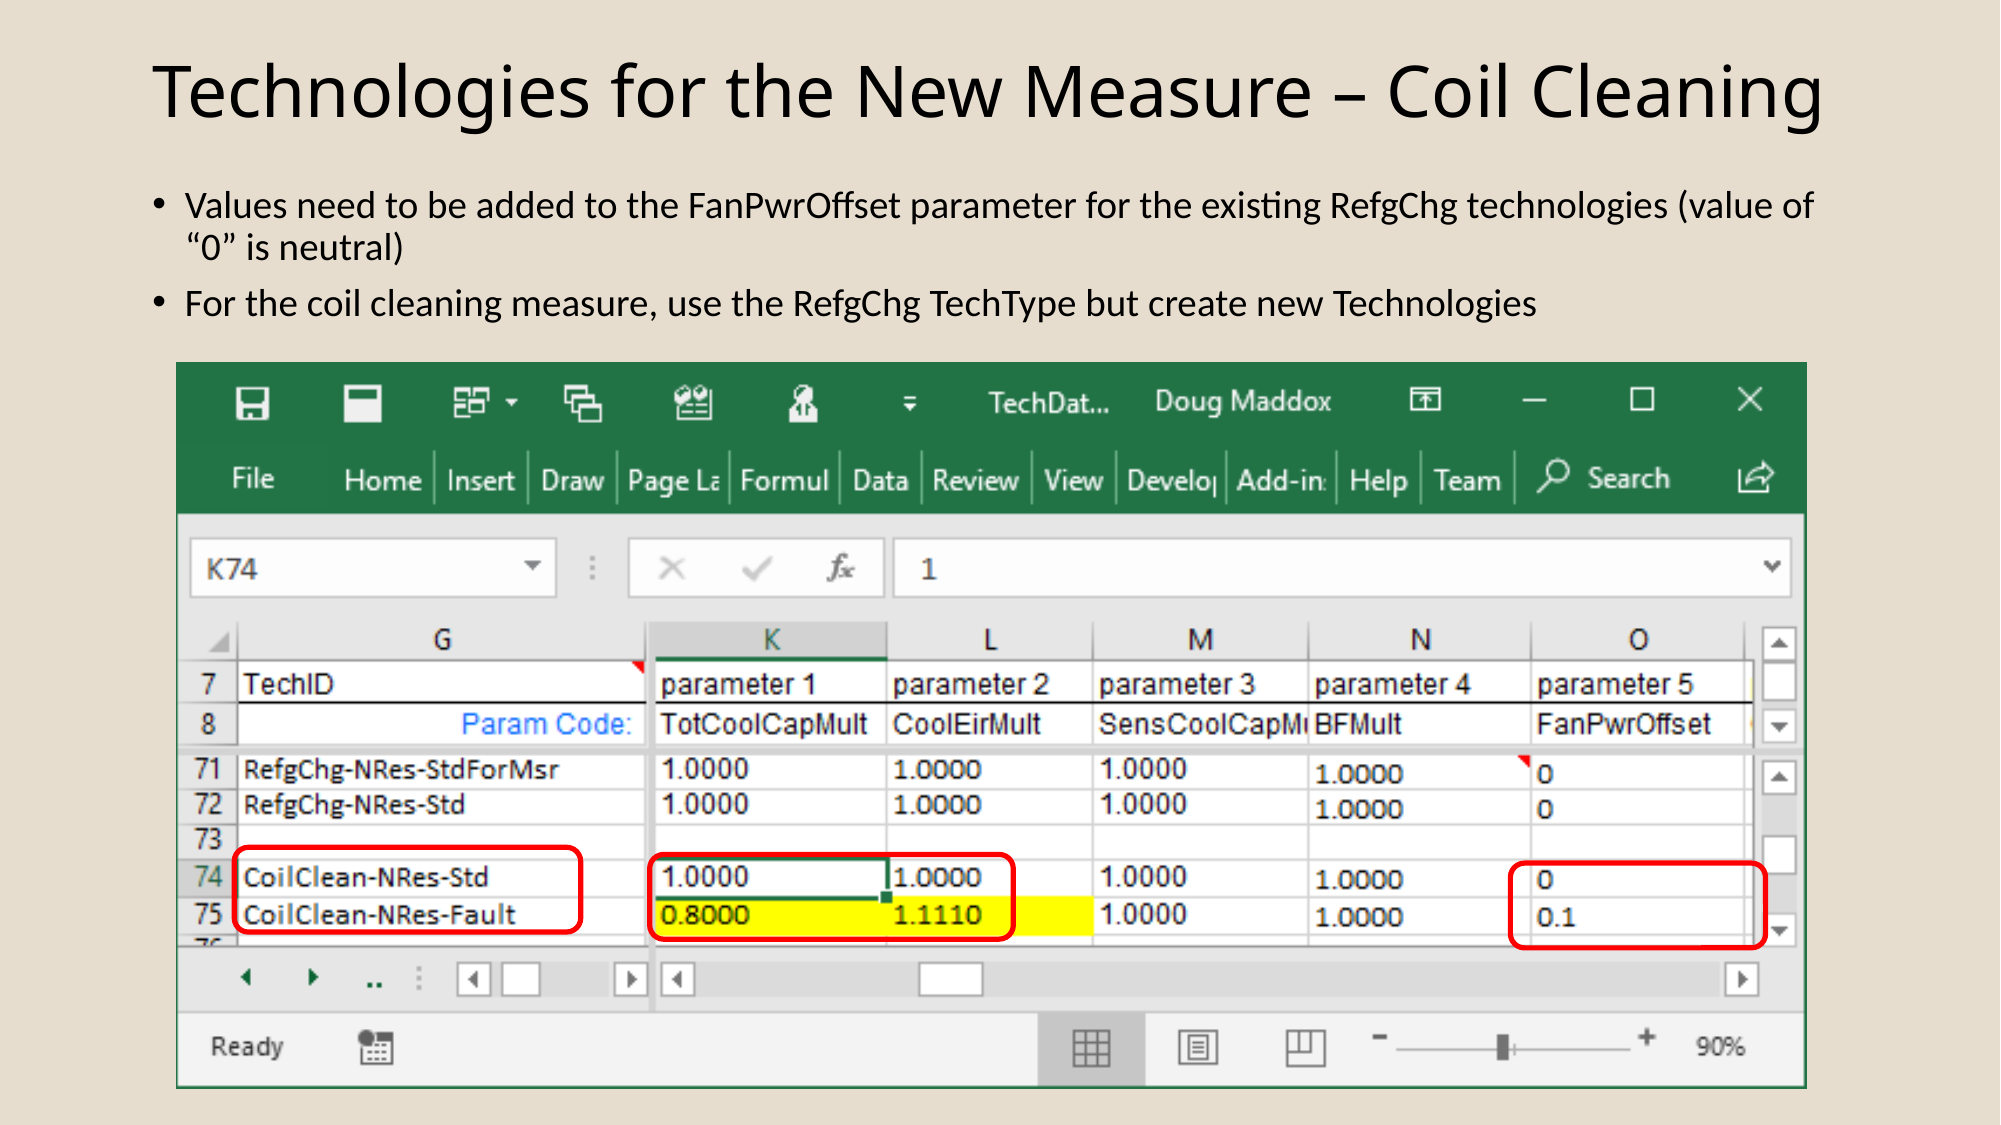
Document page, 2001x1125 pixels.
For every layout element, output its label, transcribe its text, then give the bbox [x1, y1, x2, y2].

list Values need to be added to the FanPwrOffset parameter for the existing RefgChg technologies (value of “0” is neutral) For the coil cleaning measure, use the RefgChg TechType but create new Technologies [137, 177, 1863, 335]
title Technologies for the New Measure – Coil Cleaning [137, 37, 1863, 150]
picture [176, 362, 1807, 1090]
